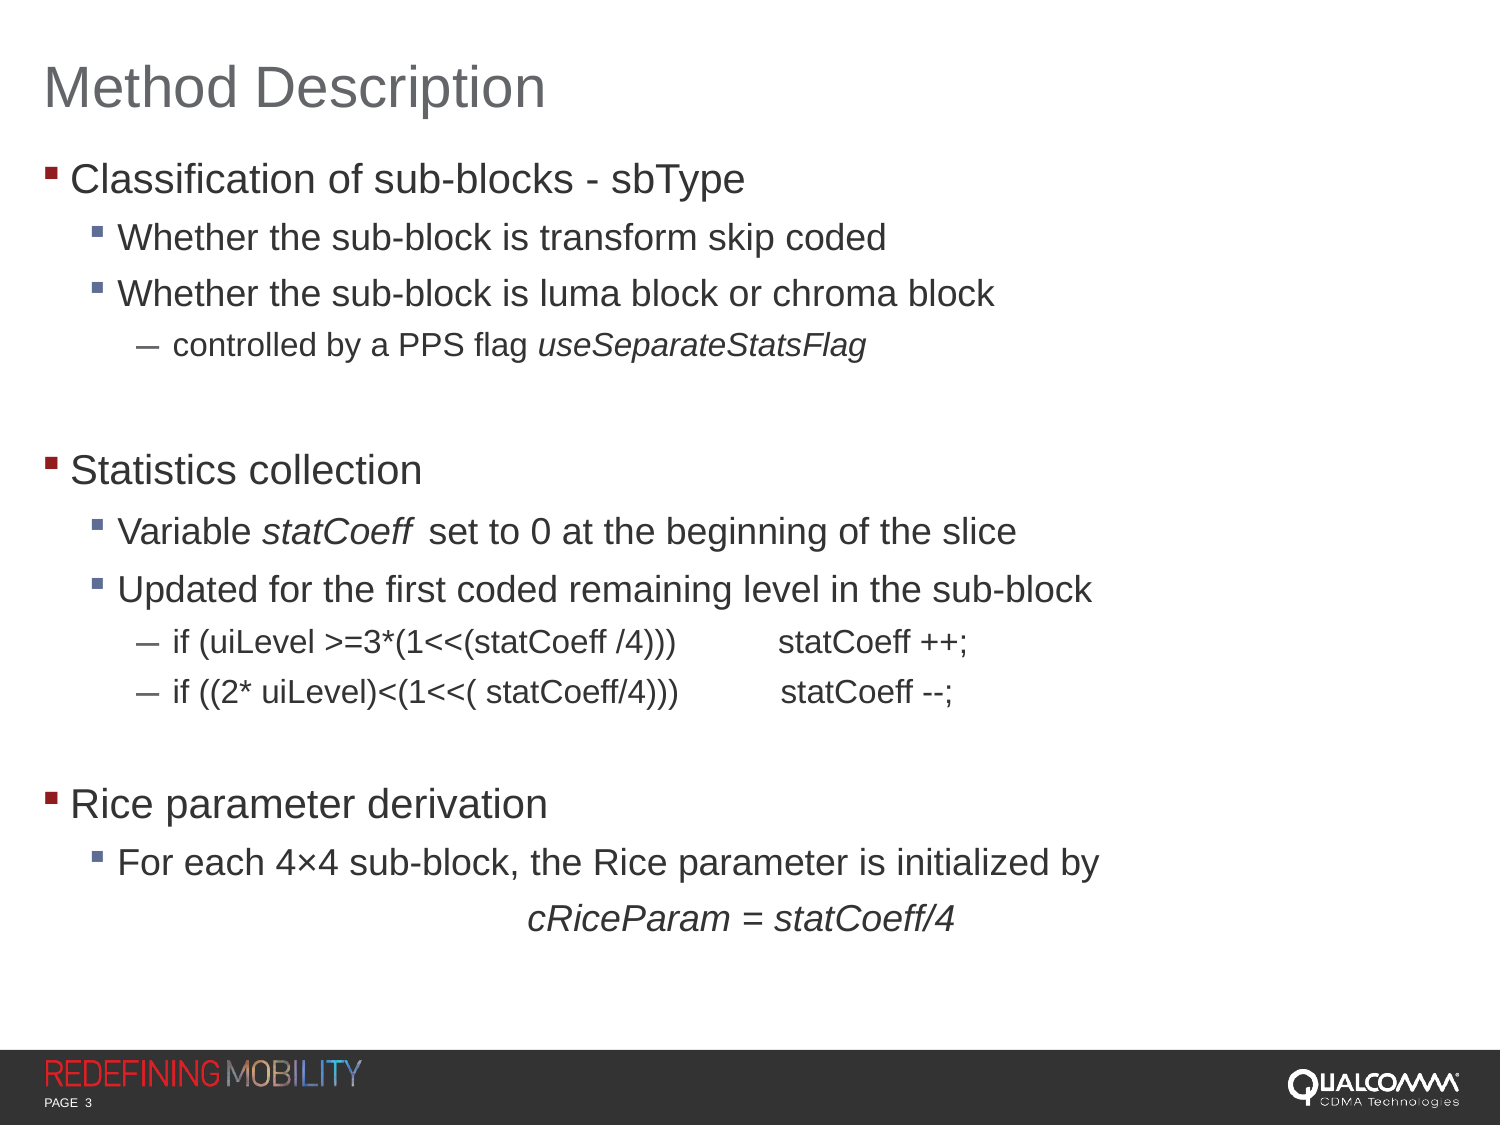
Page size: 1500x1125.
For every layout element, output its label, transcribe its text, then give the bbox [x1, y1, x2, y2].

list Classification of sub-blocks - sbType Whether the sub-block is transform skip coded Whether the sub-block is luma block or chroma block controlled by a PPS flag useSeparateStatsFlag Statistics collection Variable statCoeff set to 0 at the beginning of the slice Updated for the first coded remaining level in the sub-block if (uiLevel >=3*(1<<(statCoeff /4))) statCoeff ++; if ((2* uiLevel)<(1<<( statCoeff/4))) statCoeff --; Rice parameter derivation For each 4×4 sub-block, the Rice parameter is initialized by cRiceParam = statCoeff/4 [26, 148, 1457, 1021]
title Method Description [28, 44, 1462, 138]
picture [1278, 1058, 1478, 1114]
picture [30, 1048, 372, 1099]
